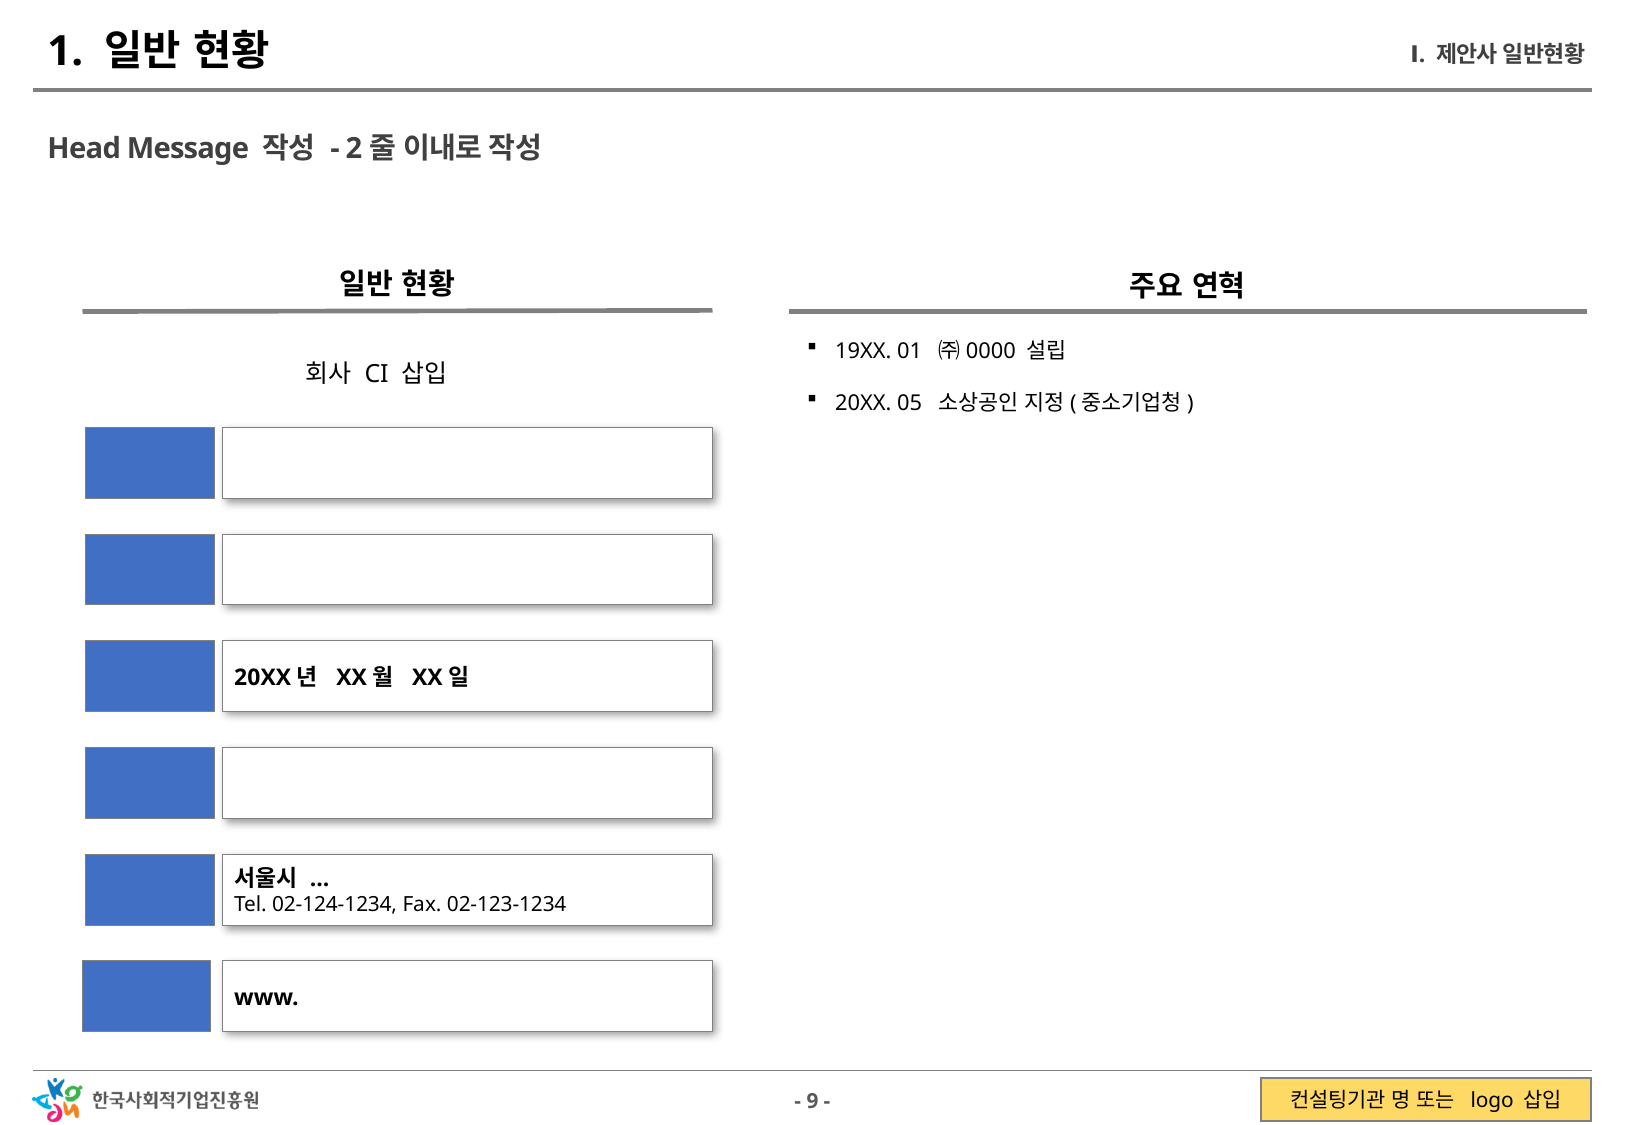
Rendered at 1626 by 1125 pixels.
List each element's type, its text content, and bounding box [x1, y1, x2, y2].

text_box 회사명 [85, 427, 215, 499]
picture [32, 1078, 258, 1122]
text_box www. [222, 960, 713, 1032]
text_box [222, 534, 713, 605]
text_box 19XX. 01 ㈜0000 설립 20XX. 05 소상공인 지정(중소기업청) [792, 302, 1593, 423]
text_box Ⅰ. 제안사 일반현황 [1363, 35, 1601, 76]
text_box 주요 연혁 [850, 259, 1526, 302]
text_box [222, 427, 713, 499]
text_box [222, 747, 713, 819]
text_box 회사 CI 삽입 [103, 349, 649, 395]
text_box 1. 일반 현황 [32, 16, 1061, 81]
text_box 대표자 [85, 534, 215, 605]
text_box 서울시 ... Tel. 02-124-1234, Fax. 02-123-1234 [222, 854, 713, 926]
text_box 설립년도 [85, 640, 215, 712]
text_box Head Message 작성 - 2줄 이내로 작성 [32, 113, 1593, 173]
text_box 주소/연락처 [85, 854, 215, 926]
text_box 일반 현황 [177, 257, 618, 308]
text_box 홈페이지 [82, 960, 211, 1032]
text_box 20XX년 XX월 XX일 [222, 640, 713, 712]
text_box 사업분야 [85, 747, 215, 819]
